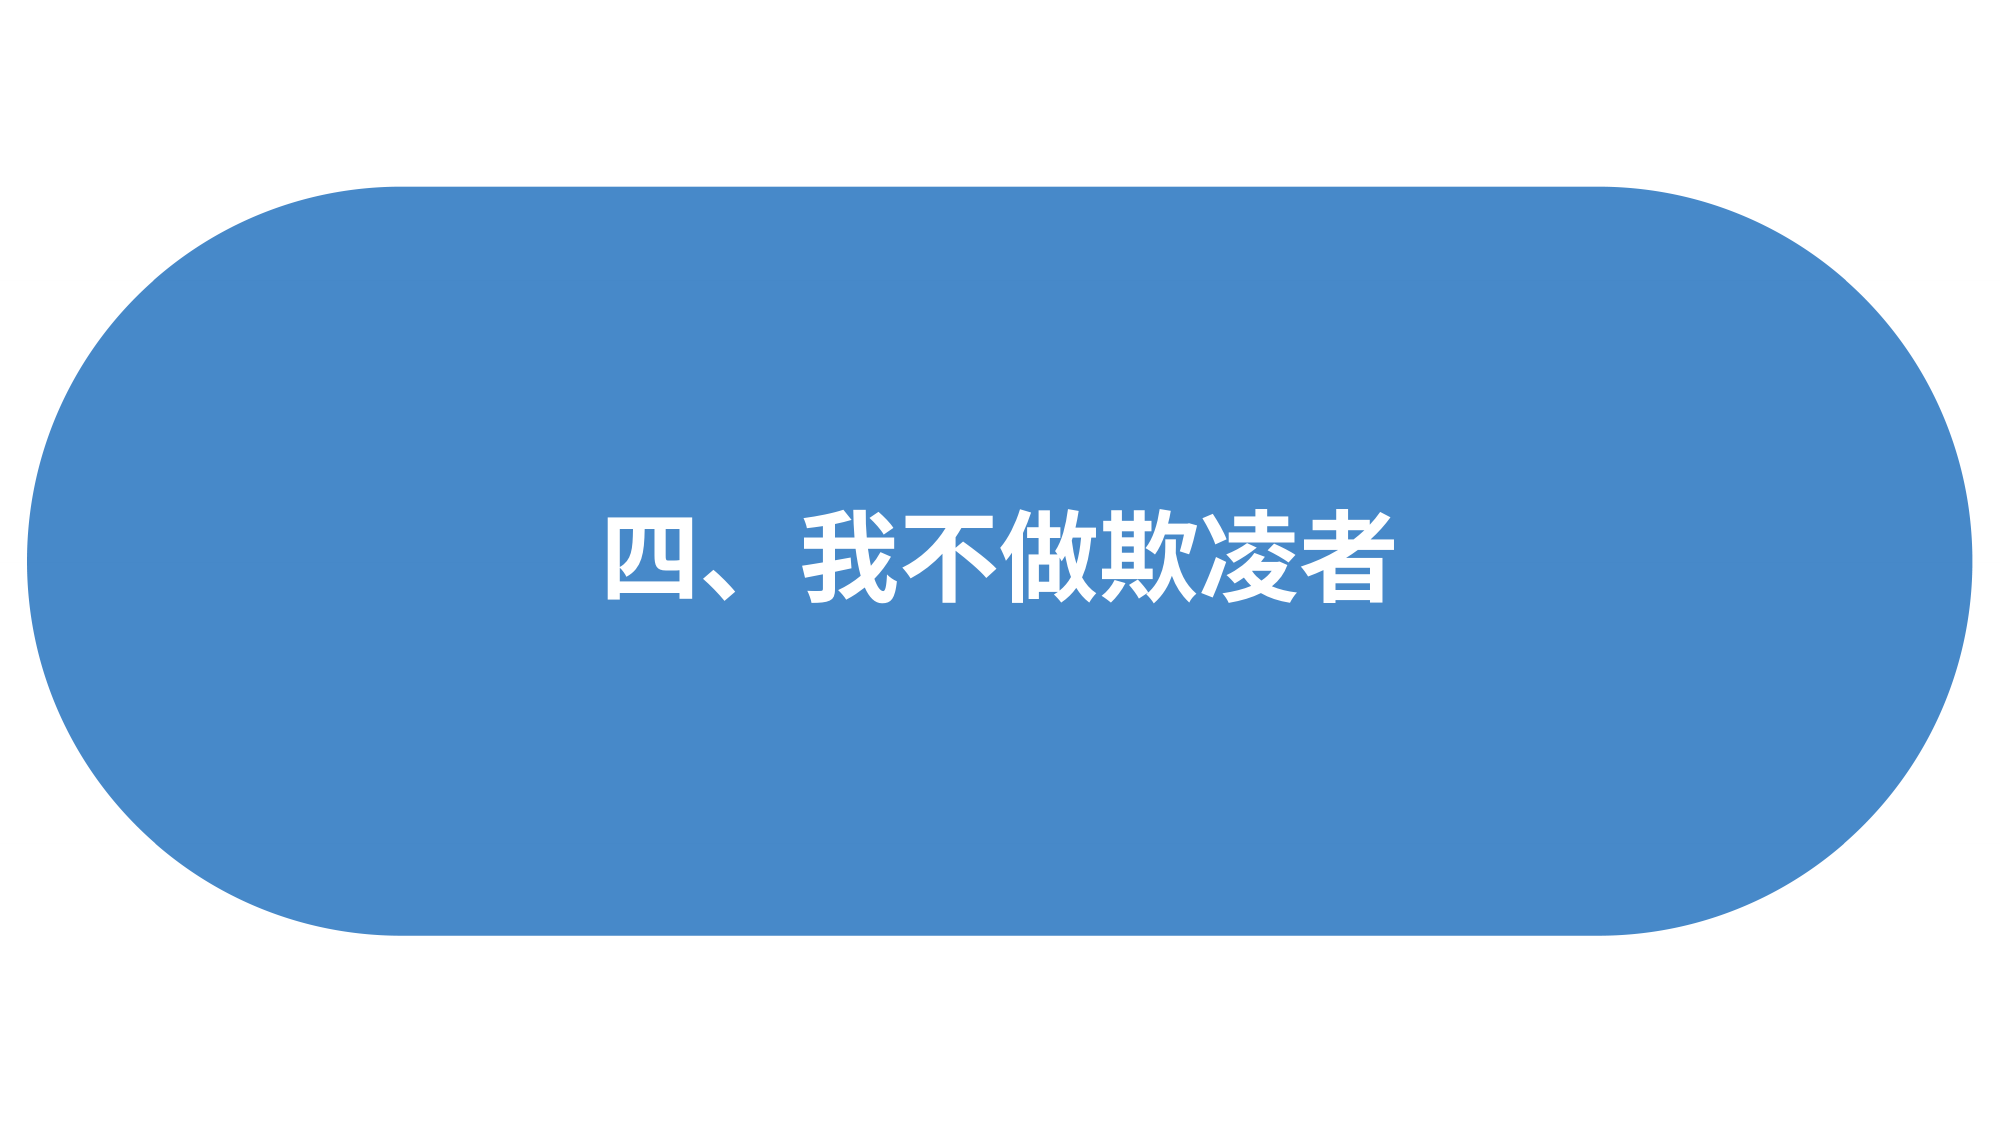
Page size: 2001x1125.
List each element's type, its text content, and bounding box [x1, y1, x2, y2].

title 四、我不做欺凌者 [137, 453, 1863, 672]
picture [0, 0, 2000, 1125]
